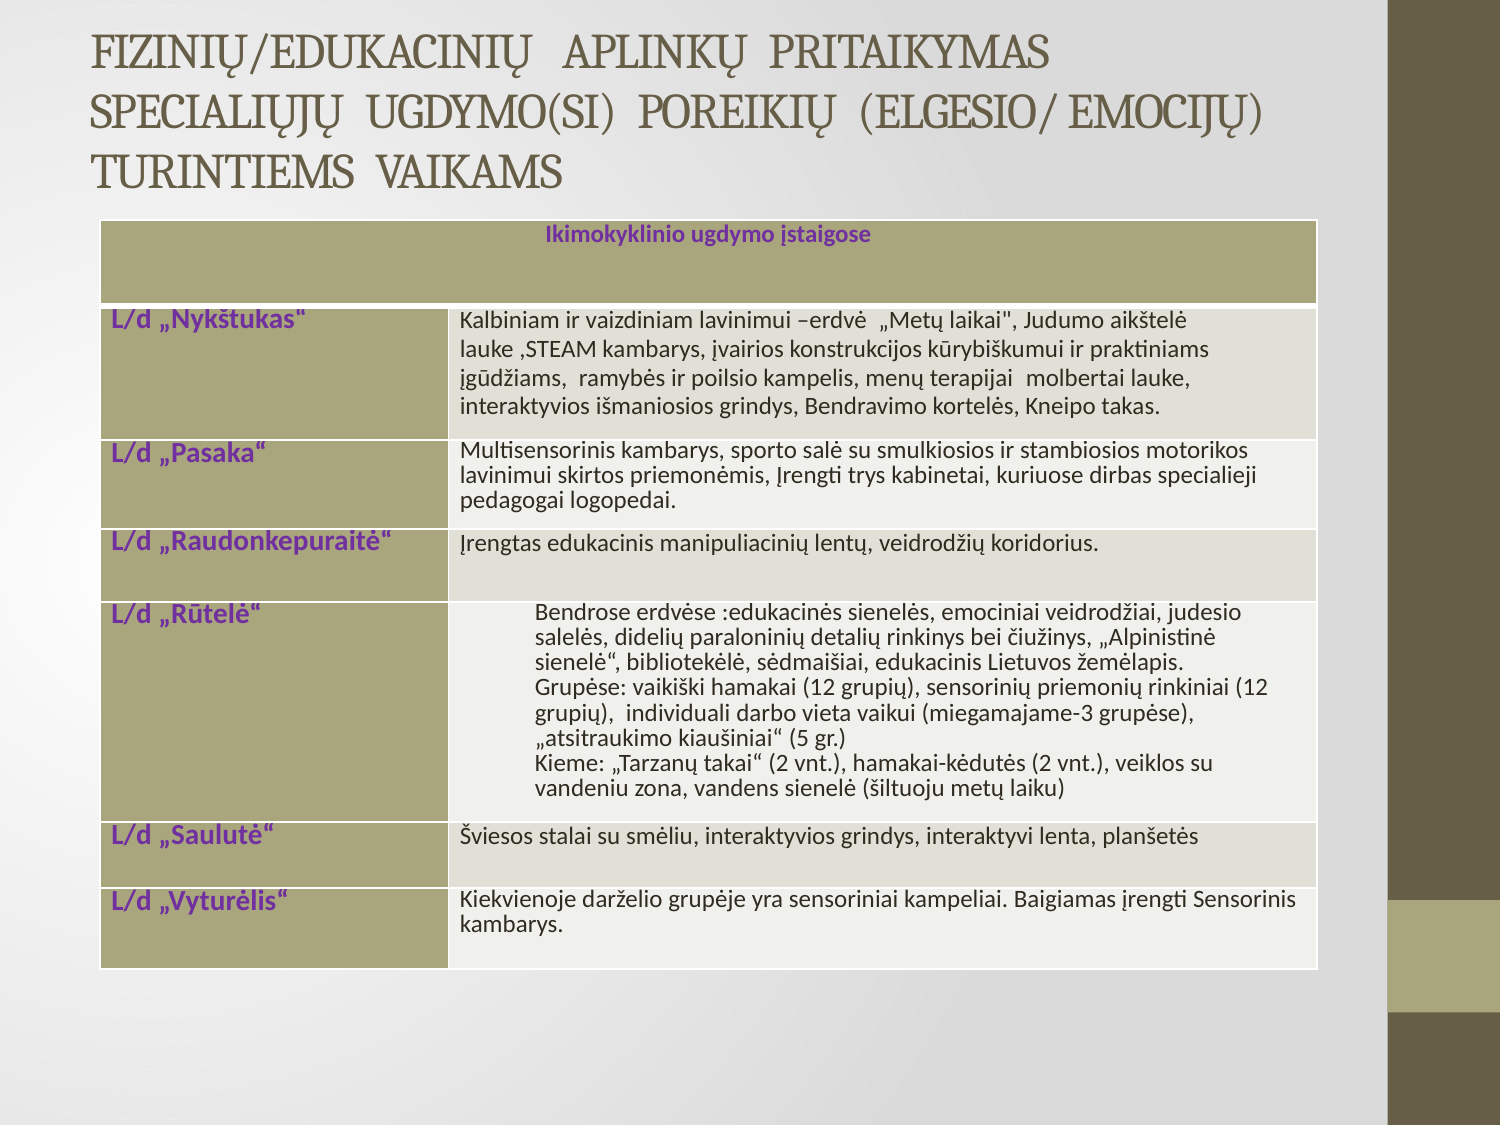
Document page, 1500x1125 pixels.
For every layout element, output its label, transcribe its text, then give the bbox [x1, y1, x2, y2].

table_cell Kiekvienoje darželio grupėje yra sensoriniai kampeliai. Baigiamas įrengti Sensorinis kambarys. [449, 889, 1316, 968]
table_cell Šviesos stalai su smėliu, interaktyvios grindys, interaktyvi lenta, planšetės [449, 823, 1316, 887]
title FIZINIŲ/EDUKACINIŲ APLINKŲ PRITAIKYMAS SPECIALIŲJŲ UGDYMO(SI) POREIKIŲ (ELGESIO/ EMOCIJŲ) TURINTIEMS VAIKAMS [75, 45, 1325, 233]
table_cell L/d „Rūtelė“ [101, 603, 448, 821]
table_cell Multisensorinis kambarys, sporto salė su smulkiosios ir stambiosios motorikos lavinimui skirtos priemonėmis, Įrengti trys kabinetai, kuriuose dirbas specialieji pedagogai logopedai. [449, 441, 1316, 528]
table_cell Bendrose erdvėse :edukacinės sienelės, emociniai veidrodžiai, judesio salelės, didelių paraloninių detalių rinkinys bei čiužinys, „Alpinistinė sienelė“, bibliotekėlė, sėdmaišiai, edukacinis Lietuvos žemėlapis. Grupėse: vaikiški hamakai (12 grupių), sensorinių priemonių rinkiniai (12 grupių), individuali darbo vieta vaikui (miegamajame-3 grupėse), „atsitraukimo kiaušiniai“ (5 gr.) Kieme: „Tarzanų takai“ (2 vnt.), hamakai-kėdutės (2 vnt.), veiklos su vandeniu zona, vandens sienelė (šiltuoju metų laiku) [449, 603, 1316, 821]
table_cell L/d „Saulutė“ [101, 823, 448, 887]
table_cell L/d „Vyturėlis“ [101, 889, 448, 968]
table_cell L/d „Pasaka“ [101, 441, 448, 528]
table_header Ikimokyklinio ugdymo įstaigose [101, 221, 1316, 303]
table_cell Kalbiniam ir vaizdiniam lavinimui –erdvė „Metų laikai", Judumo aikštelė lauke ,STEAM kambarys, įvairios konstrukcijos kūrybiškumui ir praktiniams įgūdžiams, ramybės ir poilsio kampelis, menų terapijai molbertai lauke, interaktyvios išmaniosios grindys, Bendravimo kortelės, Kneipo takas. [449, 309, 1316, 439]
table_cell L/d „Raudonkepuraitė“ [101, 530, 448, 601]
table_cell L/d „Nykštukas“ [101, 309, 448, 439]
table_cell Įrengtas edukacinis manipuliacinių lentų, veidrodžių koridorius. [449, 530, 1316, 601]
